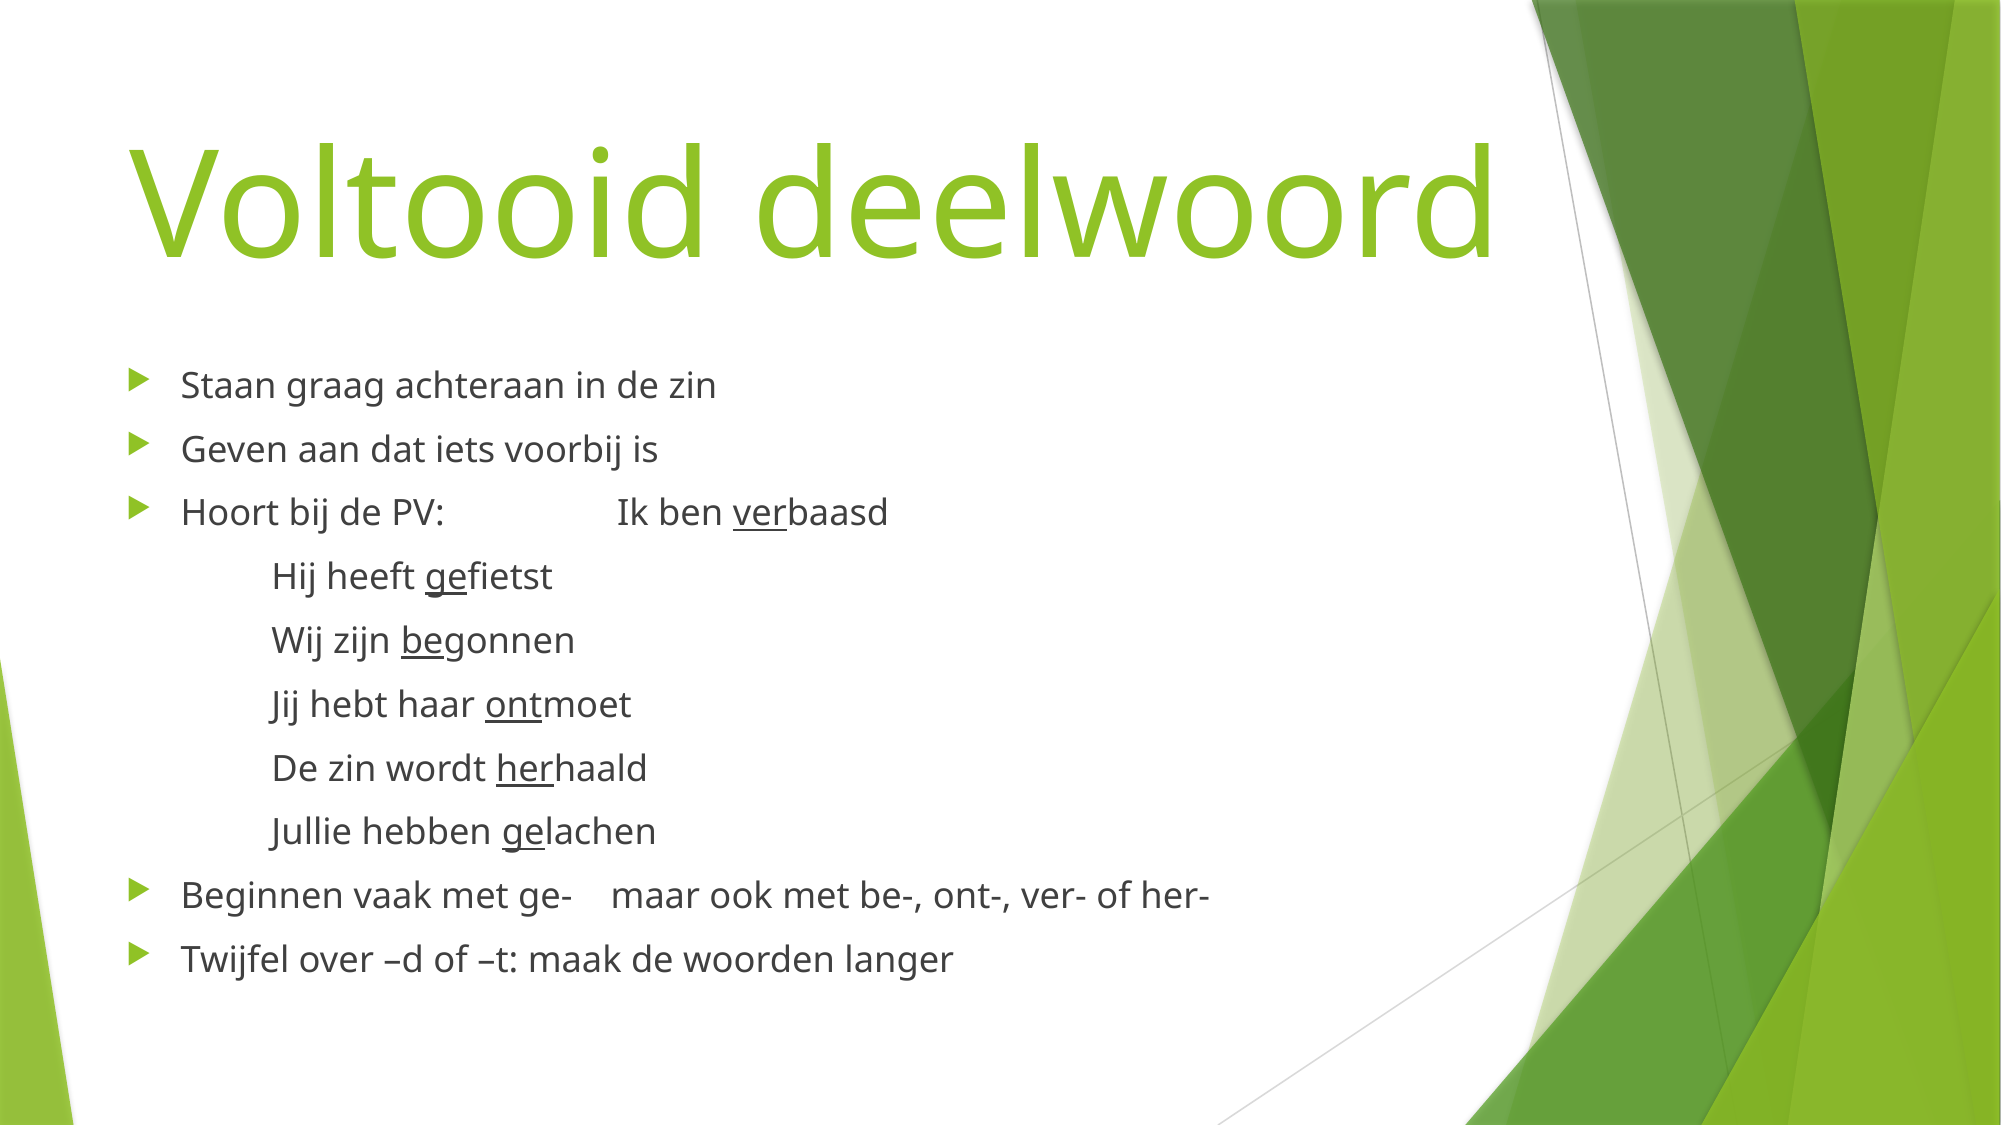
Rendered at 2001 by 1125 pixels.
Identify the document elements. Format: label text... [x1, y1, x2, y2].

list Staan graag achteraan in de zin Geven aan dat iets voorbij is Hoort bij de PV: Ik ben verbaasd Hij heeft gefietst Wij zijn begonnen Jij hebt haar ontmoet De zin wordt herhaald Jullie hebben gelachen Beginnen vaak met ge- maar ook met be-, ont-, ver- of her- Twijfel over –d of –t: maak de woorden langer [111, 354, 1522, 992]
title Voltooid deelwoord [111, 99, 1522, 317]
